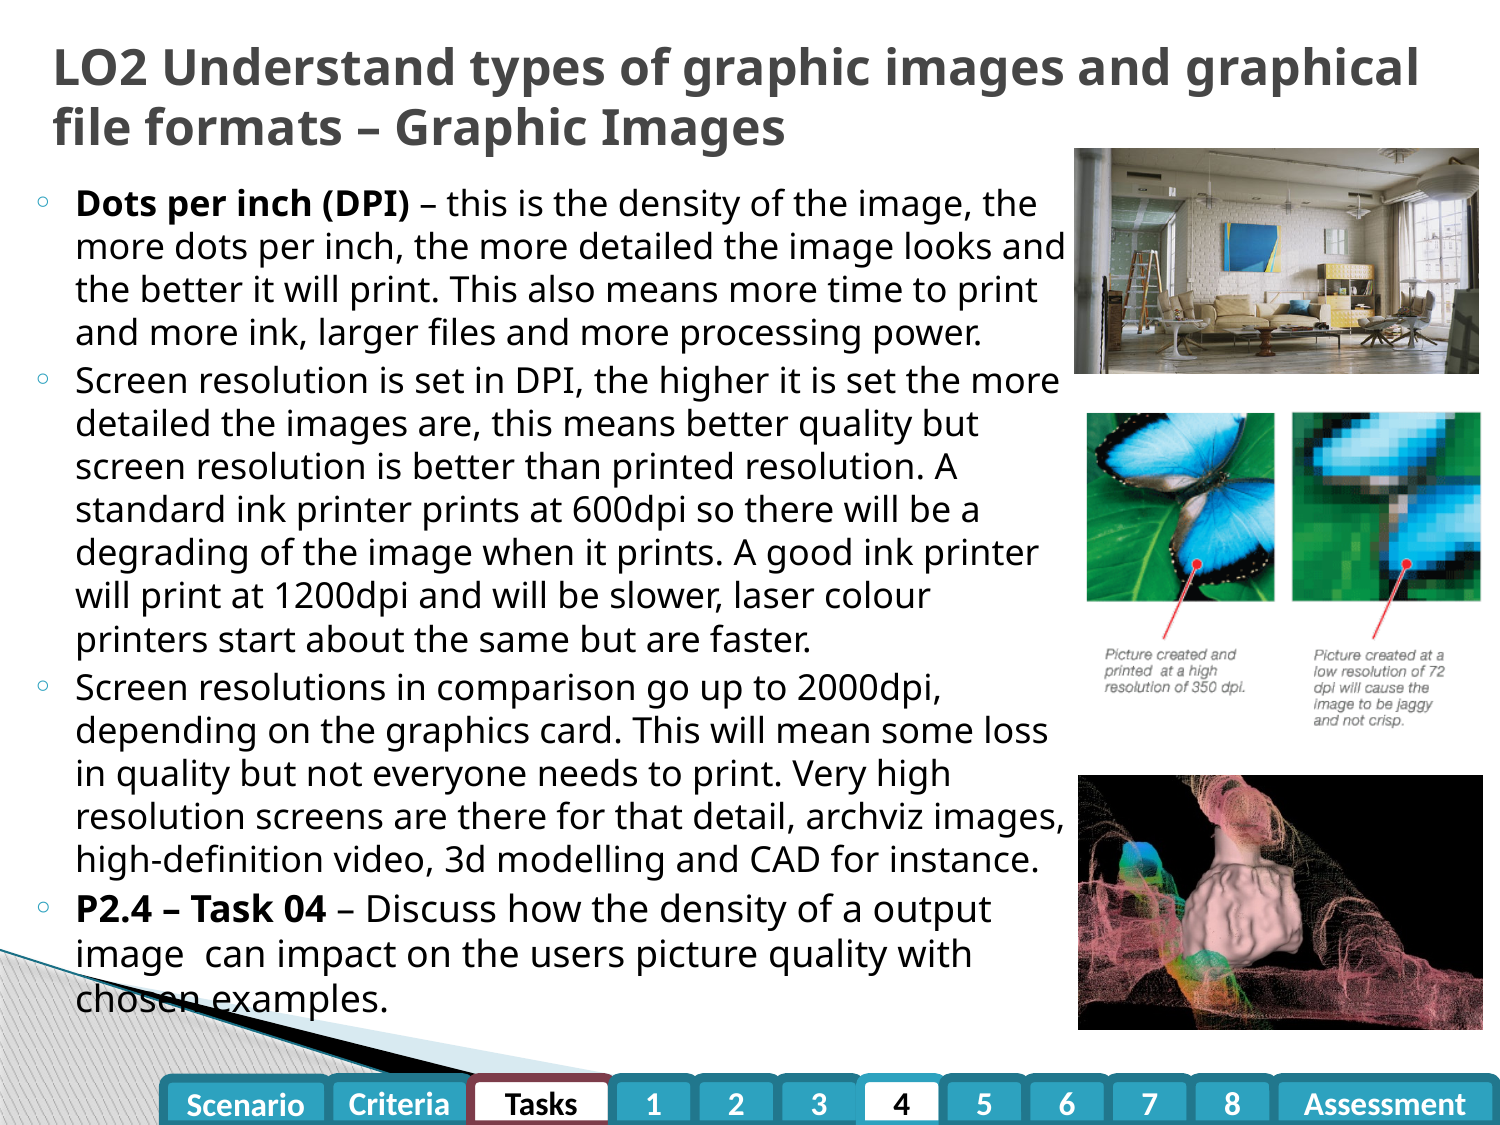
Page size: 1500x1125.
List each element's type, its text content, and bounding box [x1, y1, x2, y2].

text_box 5 [938, 1073, 1026, 1125]
picture [1074, 148, 1480, 374]
text_box 8 [1186, 1073, 1279, 1125]
text_box 6 [1021, 1073, 1108, 1125]
text_box 4 [855, 1073, 943, 1125]
text_box Tasks [466, 1073, 612, 1125]
text_box Assessment [1274, 1073, 1500, 1125]
text_box Criteria [324, 1073, 470, 1125]
text_box Scenario [158, 1073, 328, 1125]
text_box 3 [773, 1073, 860, 1125]
list Dots per inch (DPI) – this is the density of the image, the more dots per inch, the more detailed the image looks and the better it will print. This also means more time to print and more ink, larger files and more processing power. Screen resolution is set in DPI, the higher it is set the more detailed the images are, this means better quality but screen resolution is better than printed resolution. A standard ink printer prints at 600dpi so there will be a degrading of the image when it prints. A good ink printer will print at 1200dpi and will be slower, laser colour printers start about the same but are faster. Screen resolutions in comparison go up to 2000dpi, depending on the graphics card. This will mean some loss in quality but not everyone needs to print. Very high resolution screens are there for that detail, archviz images, high-definition video, 3d modelling and CAD for instance. P2.4 – Task 04 – Discuss how the density of a output image can impact on the users picture quality with chosen examples. [17, 172, 1085, 1071]
picture [1078, 408, 1489, 731]
picture [1078, 774, 1483, 1031]
text_box 7 [1103, 1073, 1191, 1125]
text_box 1 [607, 1073, 695, 1125]
title LO2 Understand types of graphic images and graphical file formats – Graphic Images [37, 19, 1471, 173]
text_box 2 [690, 1073, 778, 1125]
